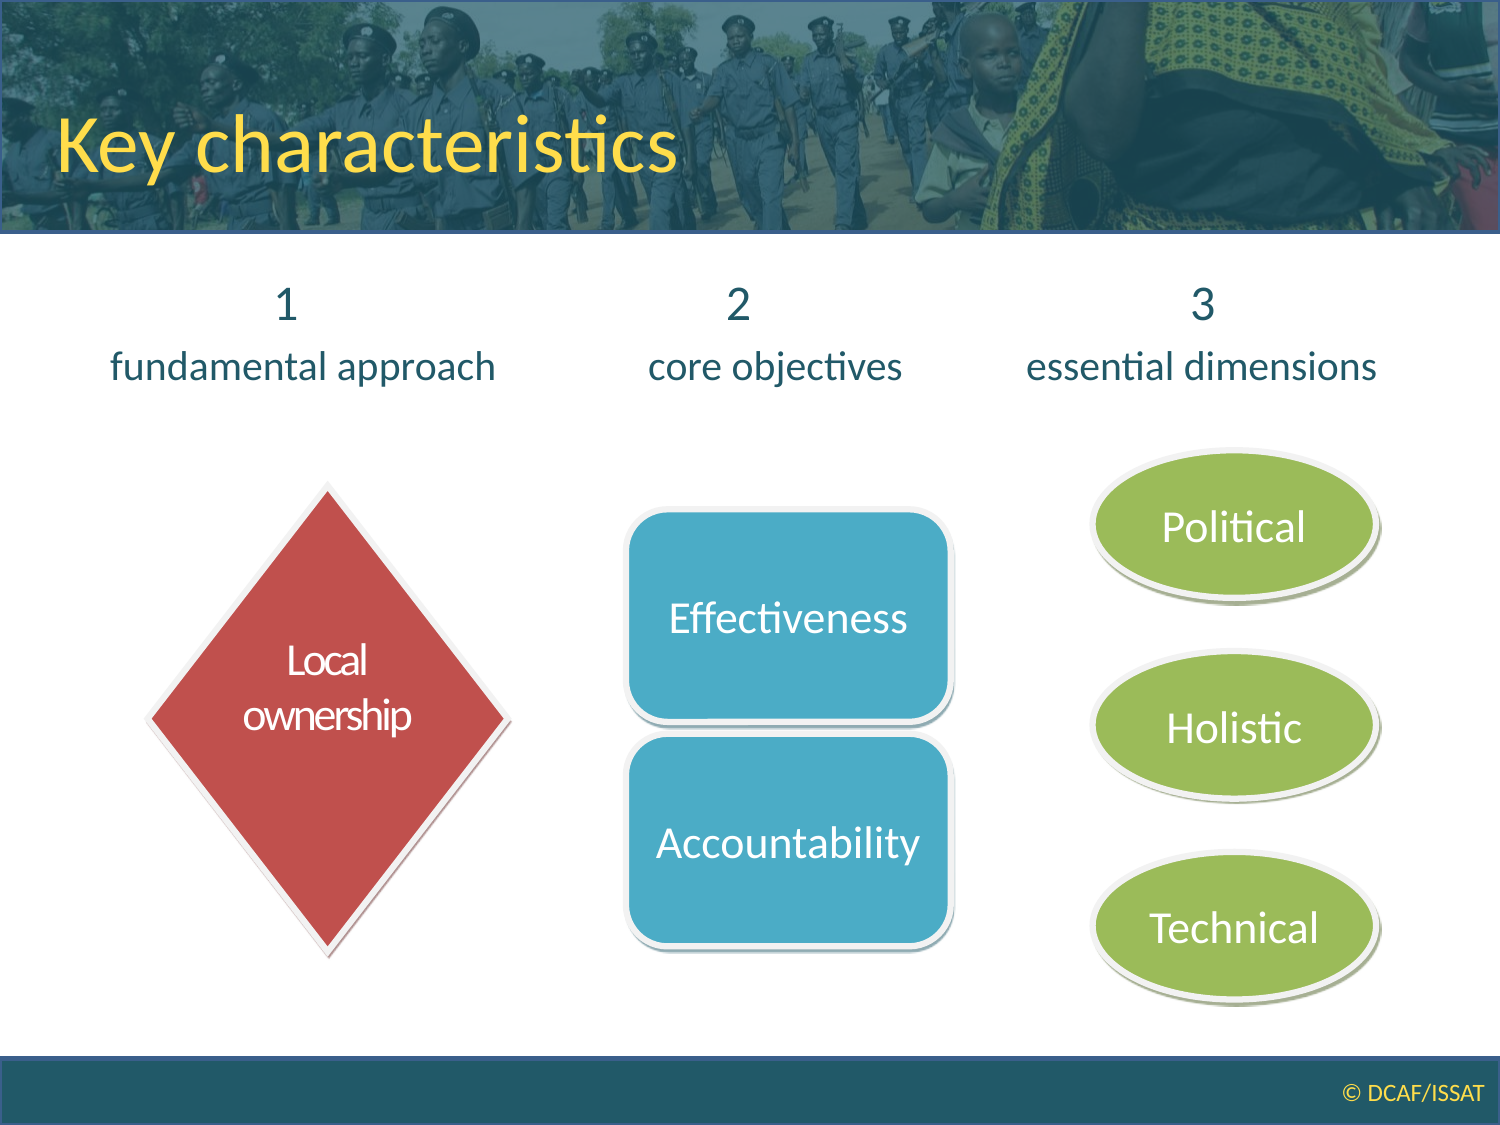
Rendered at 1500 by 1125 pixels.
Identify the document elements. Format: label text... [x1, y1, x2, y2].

text_box Local ownership [147, 485, 508, 952]
text_box Accountability [625, 733, 951, 947]
text_box Technical [1092, 851, 1377, 1000]
text_box Holistic [1092, 651, 1376, 799]
text_box Political [1092, 450, 1376, 598]
text_box Effectiveness [625, 509, 951, 722]
list 1 2 3 fundamental approach core objectives essential dimensions [29, 262, 1459, 1024]
title Key characteristics [41, 45, 1459, 233]
